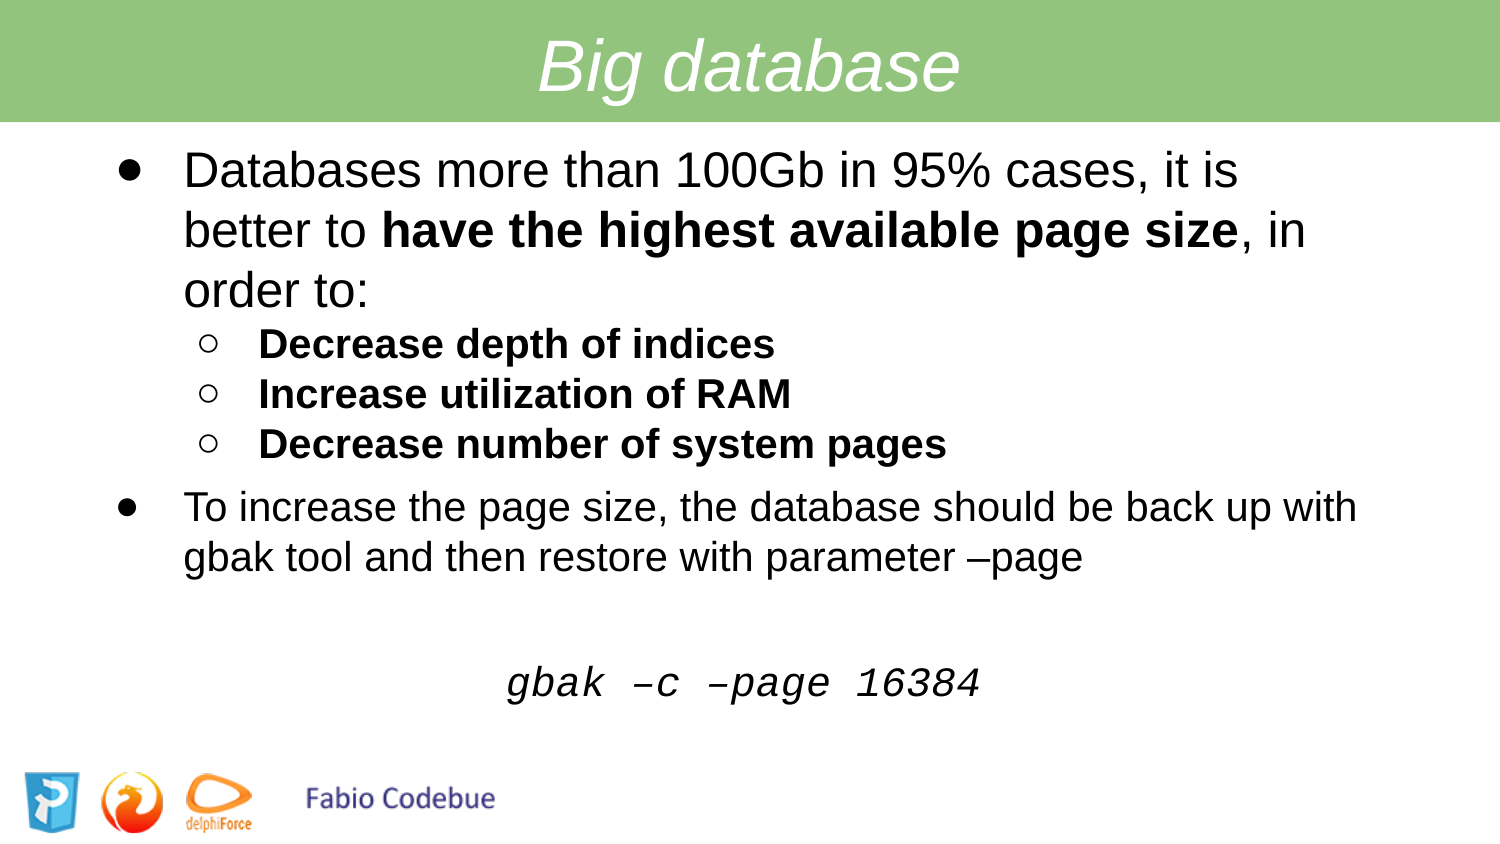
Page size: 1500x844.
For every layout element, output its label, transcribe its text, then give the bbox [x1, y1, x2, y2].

list Databases more than 100Gb in 95% cases, it is better to have the highest available page size, in order to: Decrease depth of indices Increase utilization of RAM Decrease number of system pages To increase the page size, the database should be back up with gbak tool and then restore with parameter –page gbak –c –page 16384 [93, 123, 1387, 738]
picture [0, 123, 1500, 844]
text_box Big database [0, 0, 1500, 123]
